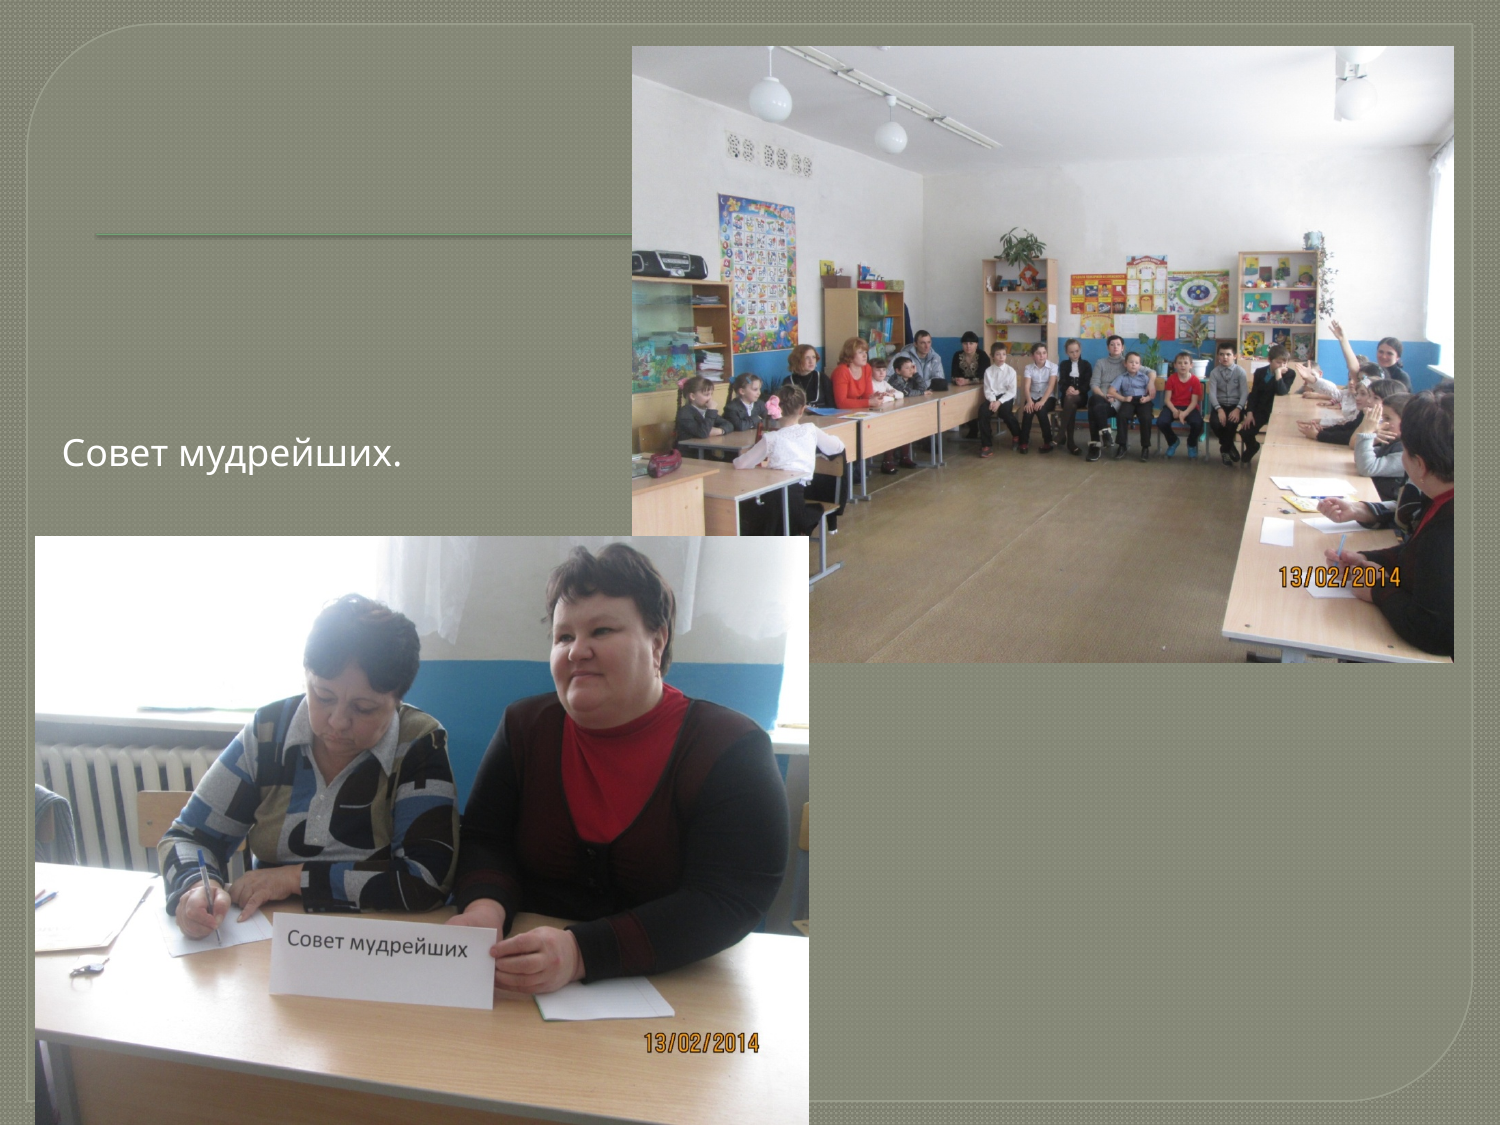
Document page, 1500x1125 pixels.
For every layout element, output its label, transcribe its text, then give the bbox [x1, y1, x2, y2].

picture [34, 536, 809, 1125]
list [632, 46, 1454, 663]
text_box Совет мудрейших. [46, 421, 516, 482]
